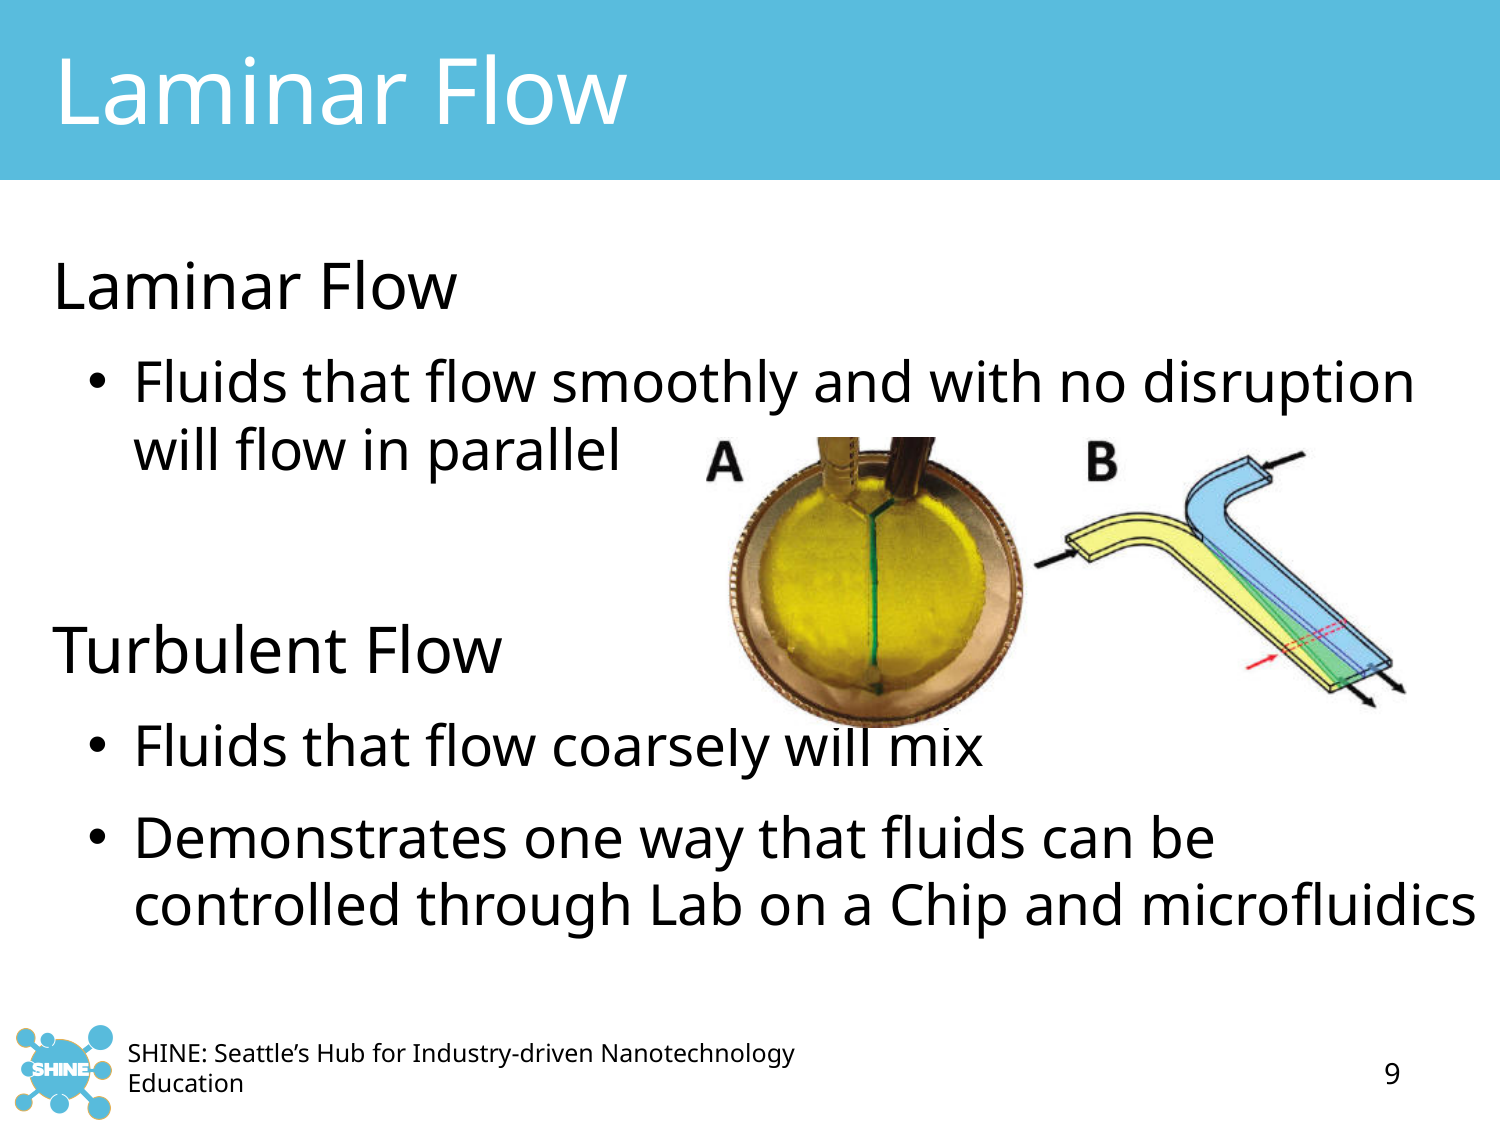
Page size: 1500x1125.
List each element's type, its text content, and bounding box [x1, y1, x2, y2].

list Laminar Flow Fluids that flow smoothly and with no disruption will flow in parallel Turbulent Flow Fluids that flow coarsely will mix Demonstrates one way that fluids can be controlled through Lab on a Chip and microfluidics [0, 237, 1500, 1005]
picture [706, 437, 1408, 729]
text_box 9 [1369, 1040, 1445, 1100]
picture [12, 1024, 116, 1120]
slide_number SHINE: Seattle’s Hub for Industry-driven Nanotechnology Education [119, 1037, 913, 1098]
title Laminar Flow [0, 0, 1500, 175]
